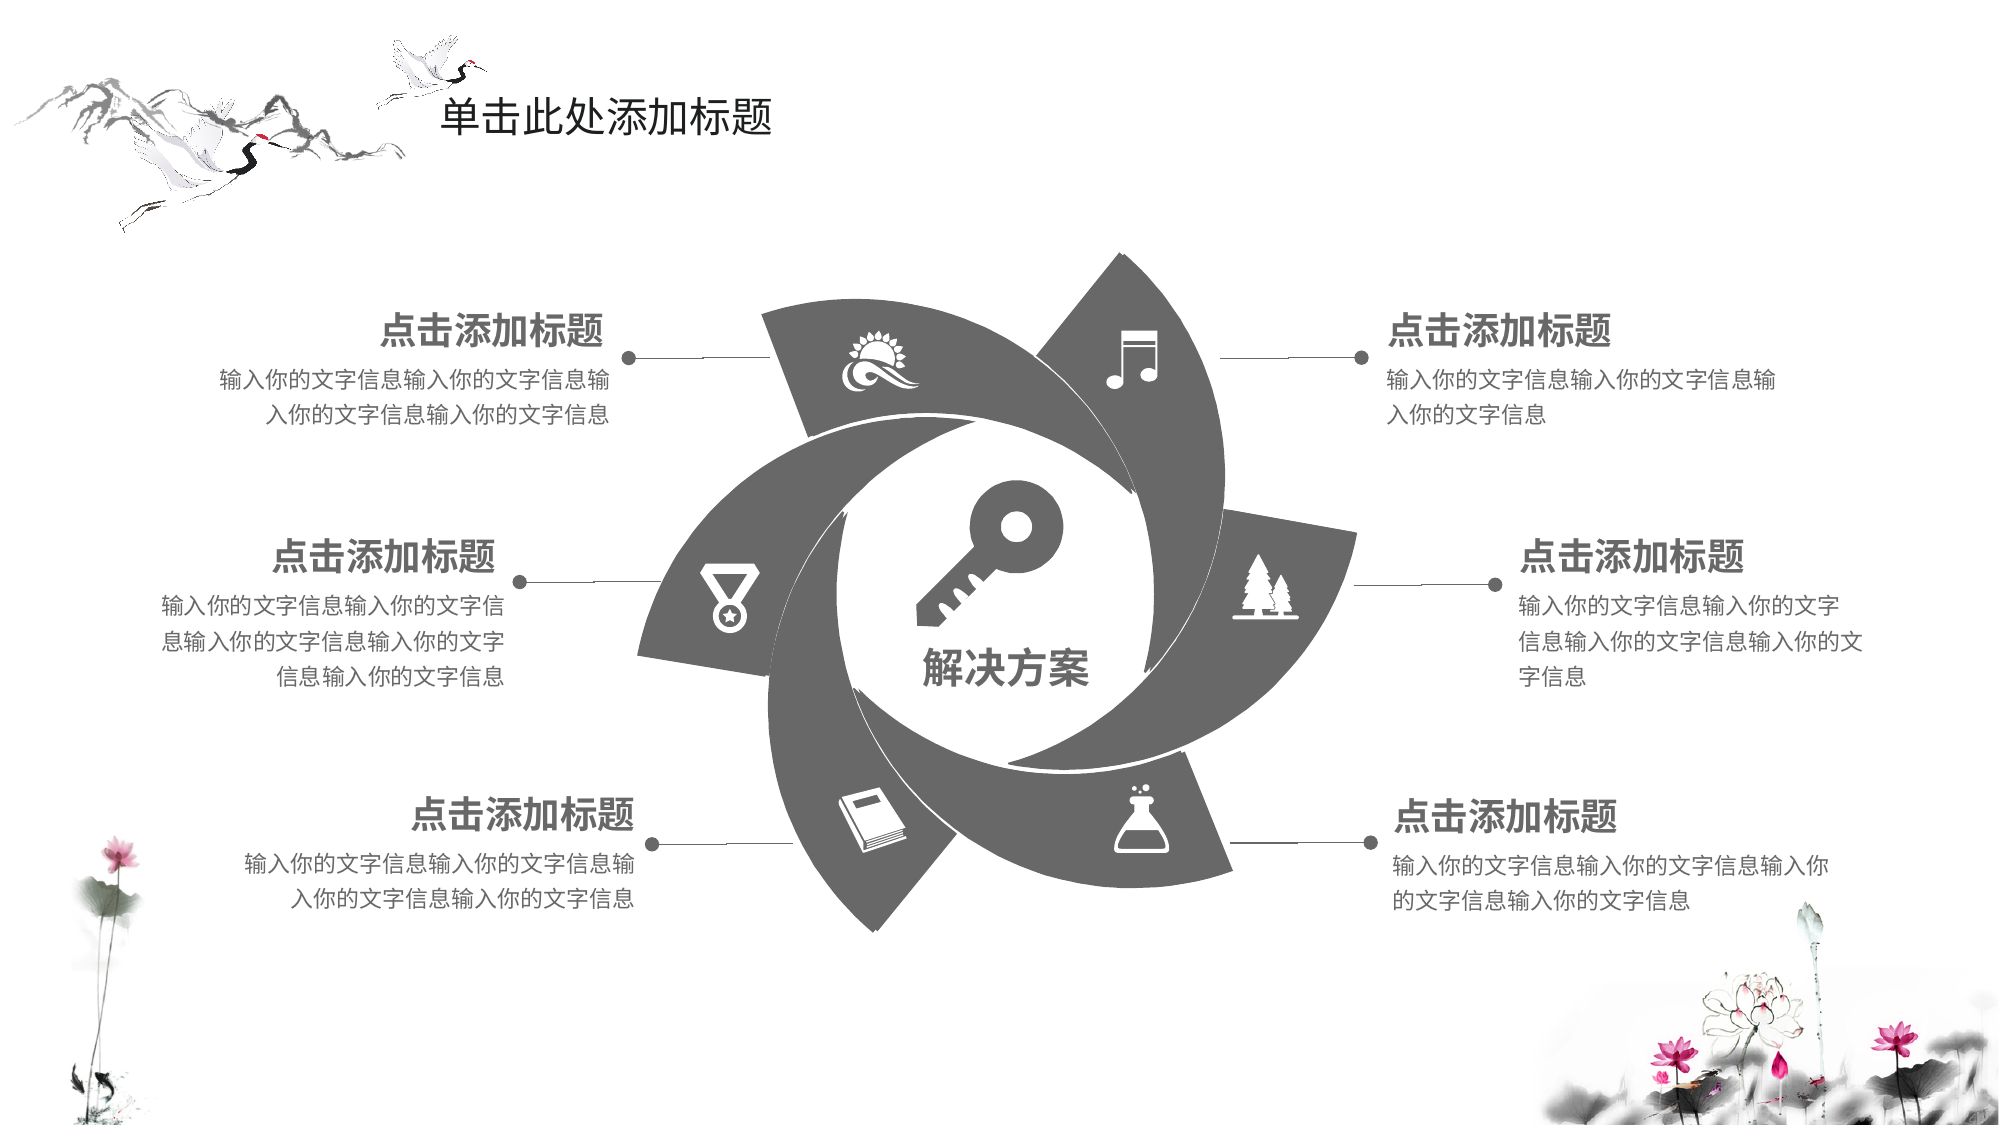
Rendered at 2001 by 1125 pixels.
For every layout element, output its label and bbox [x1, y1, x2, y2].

text_box [1220, 351, 1368, 364]
text_box [645, 838, 794, 851]
text_box [637, 253, 1353, 932]
text_box [513, 575, 662, 589]
text_box [1353, 578, 1502, 591]
text_box [622, 351, 771, 365]
text_box [12, 35, 1999, 1125]
text_box [1229, 836, 1377, 849]
